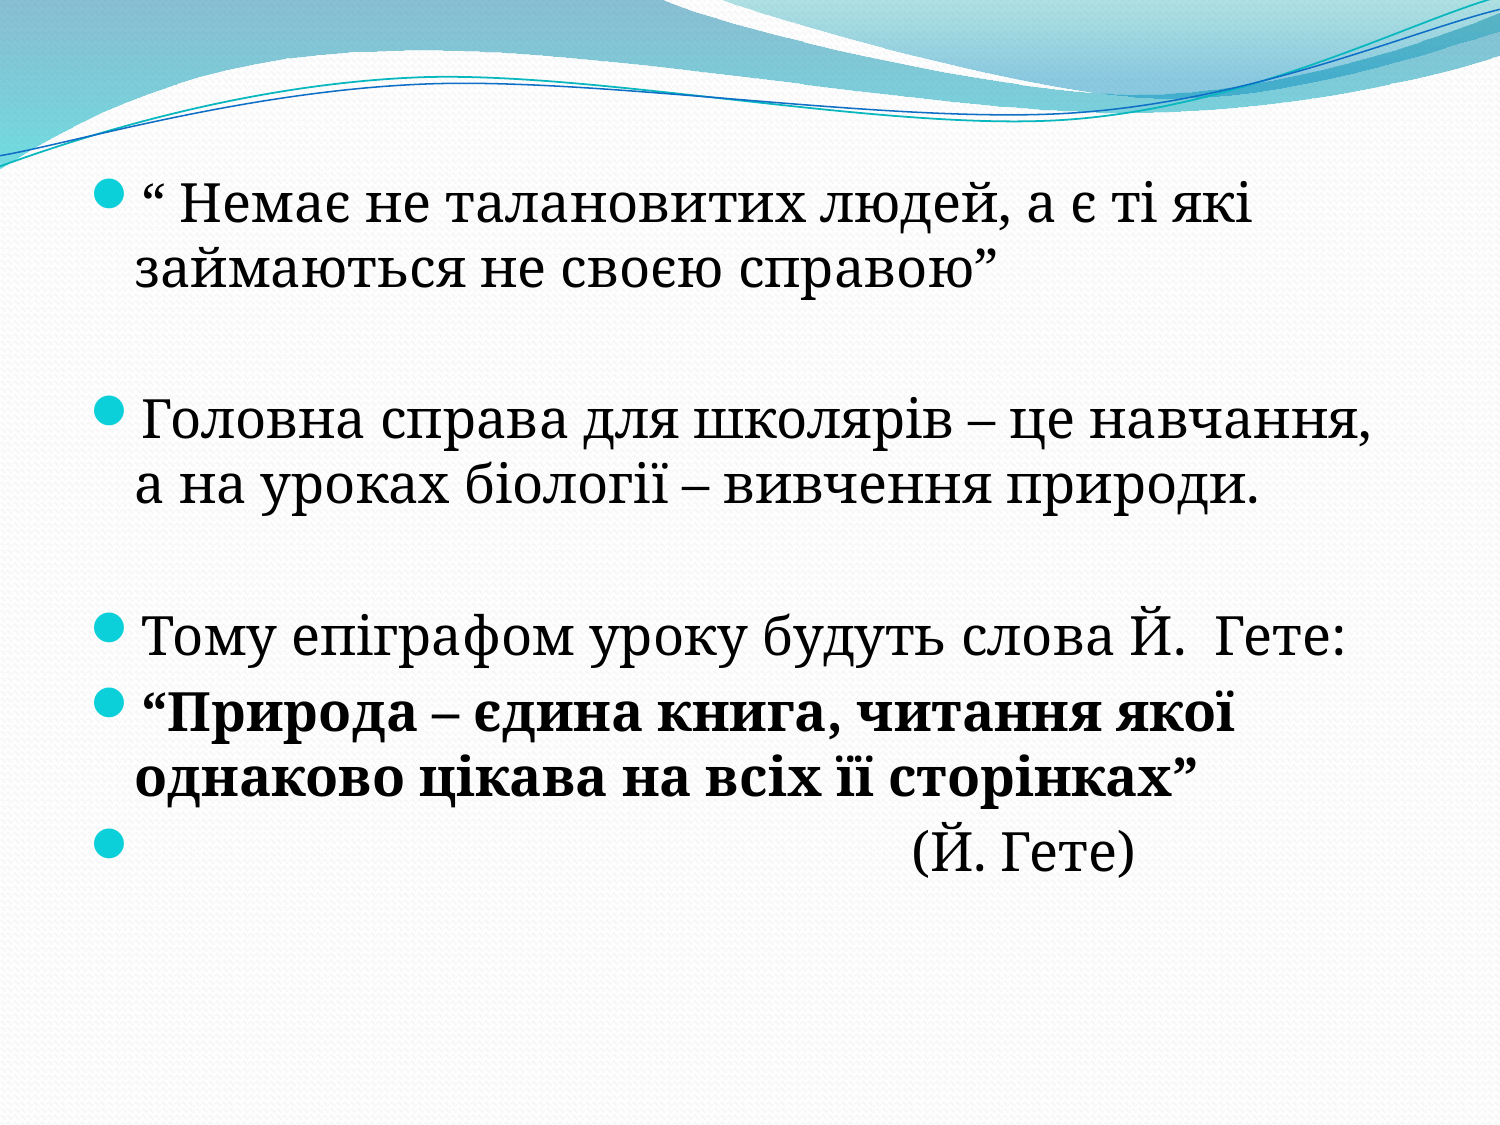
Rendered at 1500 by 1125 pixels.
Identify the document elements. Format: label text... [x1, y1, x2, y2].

list “ Немає не талановитих людей, а є ті які займаються не своєю справою” Головна справа для школярів – це навчання, а на уроках біології – вивчення природи. Тому епіграфом уроку будуть слова Й. Гете: “Природа – єдина книга, читання якої однаково цікава на всіх її сторінках” (Й. Гете) [75, 160, 1425, 1038]
